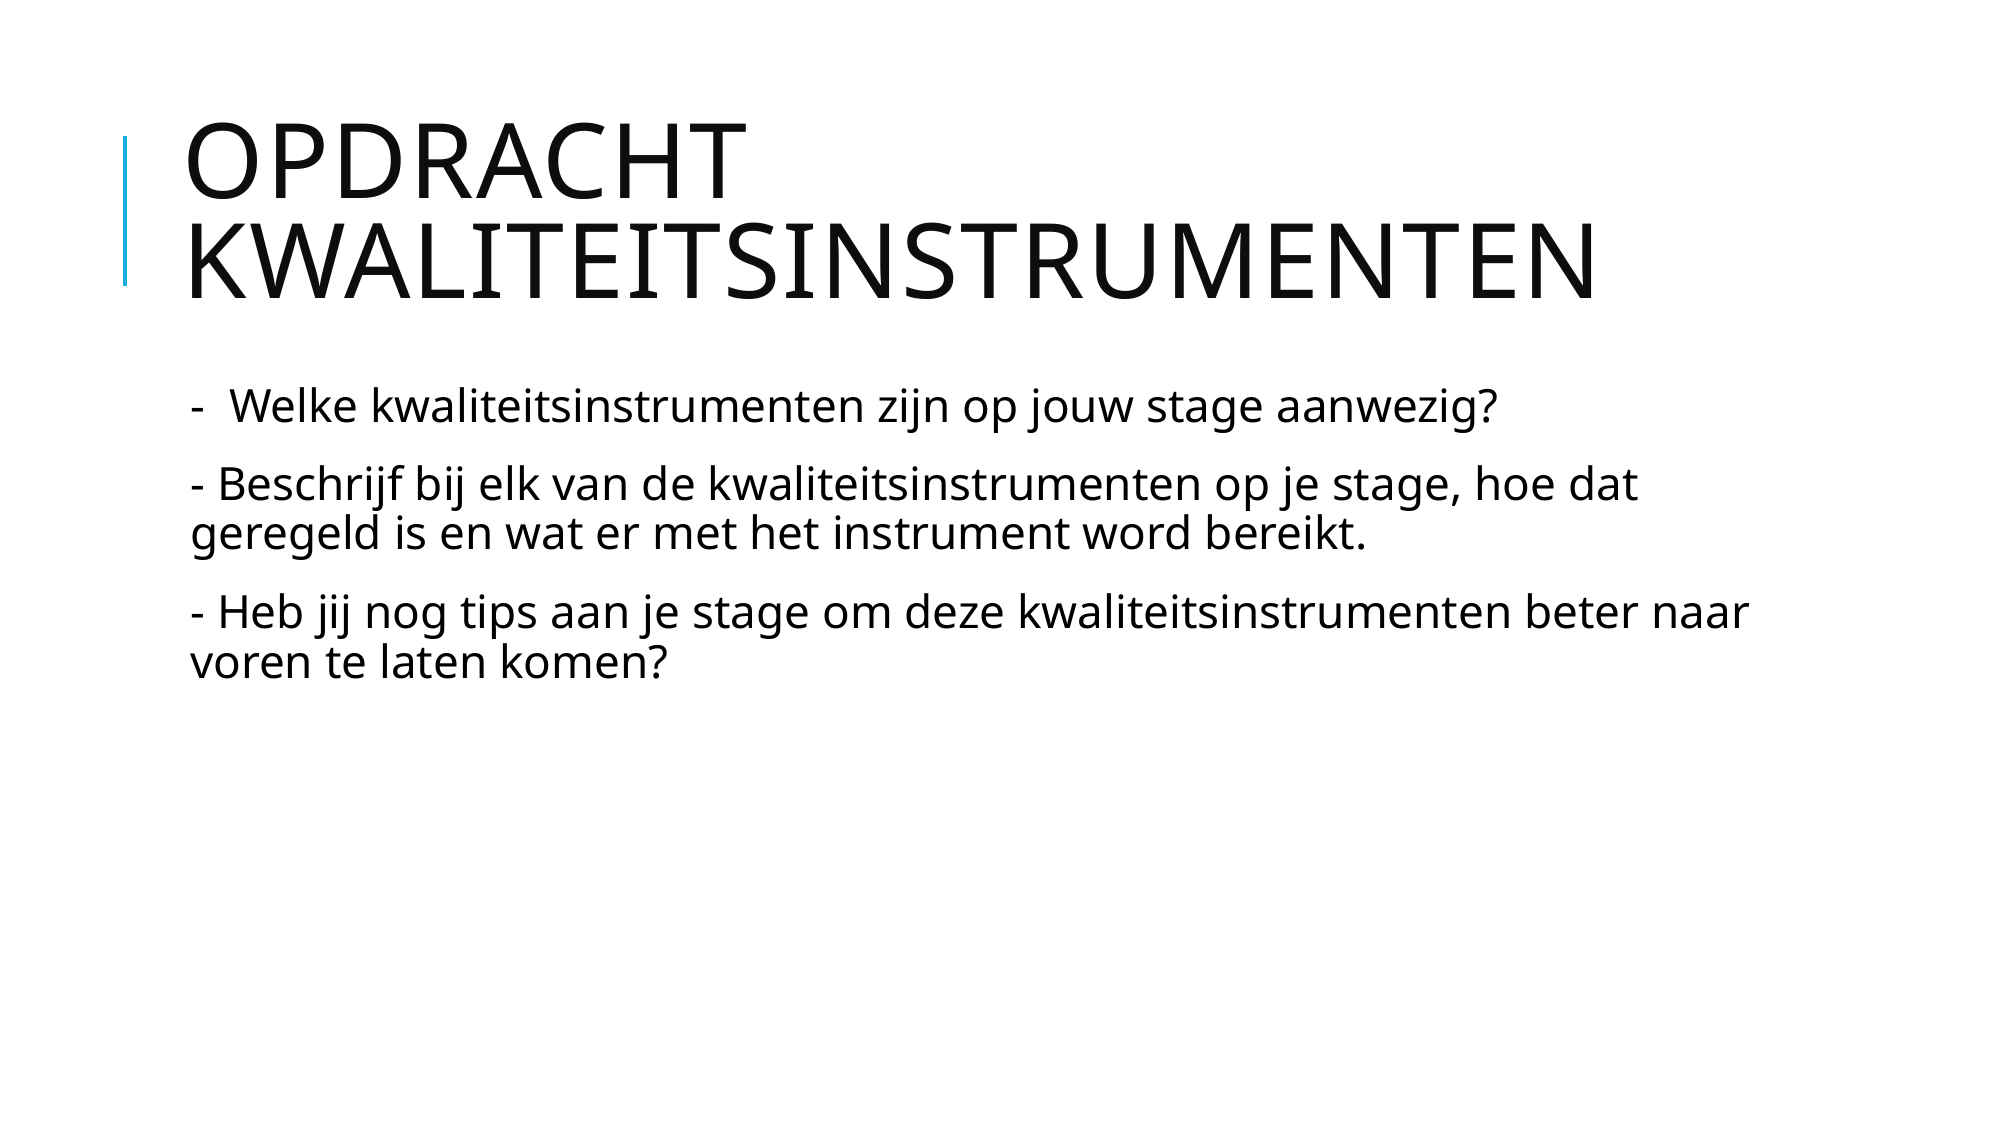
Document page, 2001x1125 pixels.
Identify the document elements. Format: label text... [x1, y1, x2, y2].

title Opdracht kwaliteitsinstrumenten [168, 96, 1763, 342]
list - Welke kwaliteitsinstrumenten zijn op jouw stage aanwezig? - Beschrijf bij elk van de kwaliteitsinstrumenten op je stage, hoe dat geregeld is en wat er met het instrument word bereikt. - Heb jij nog tips aan je stage om deze kwaliteitsinstrumenten beter naar voren te laten komen? [168, 375, 1763, 1035]
